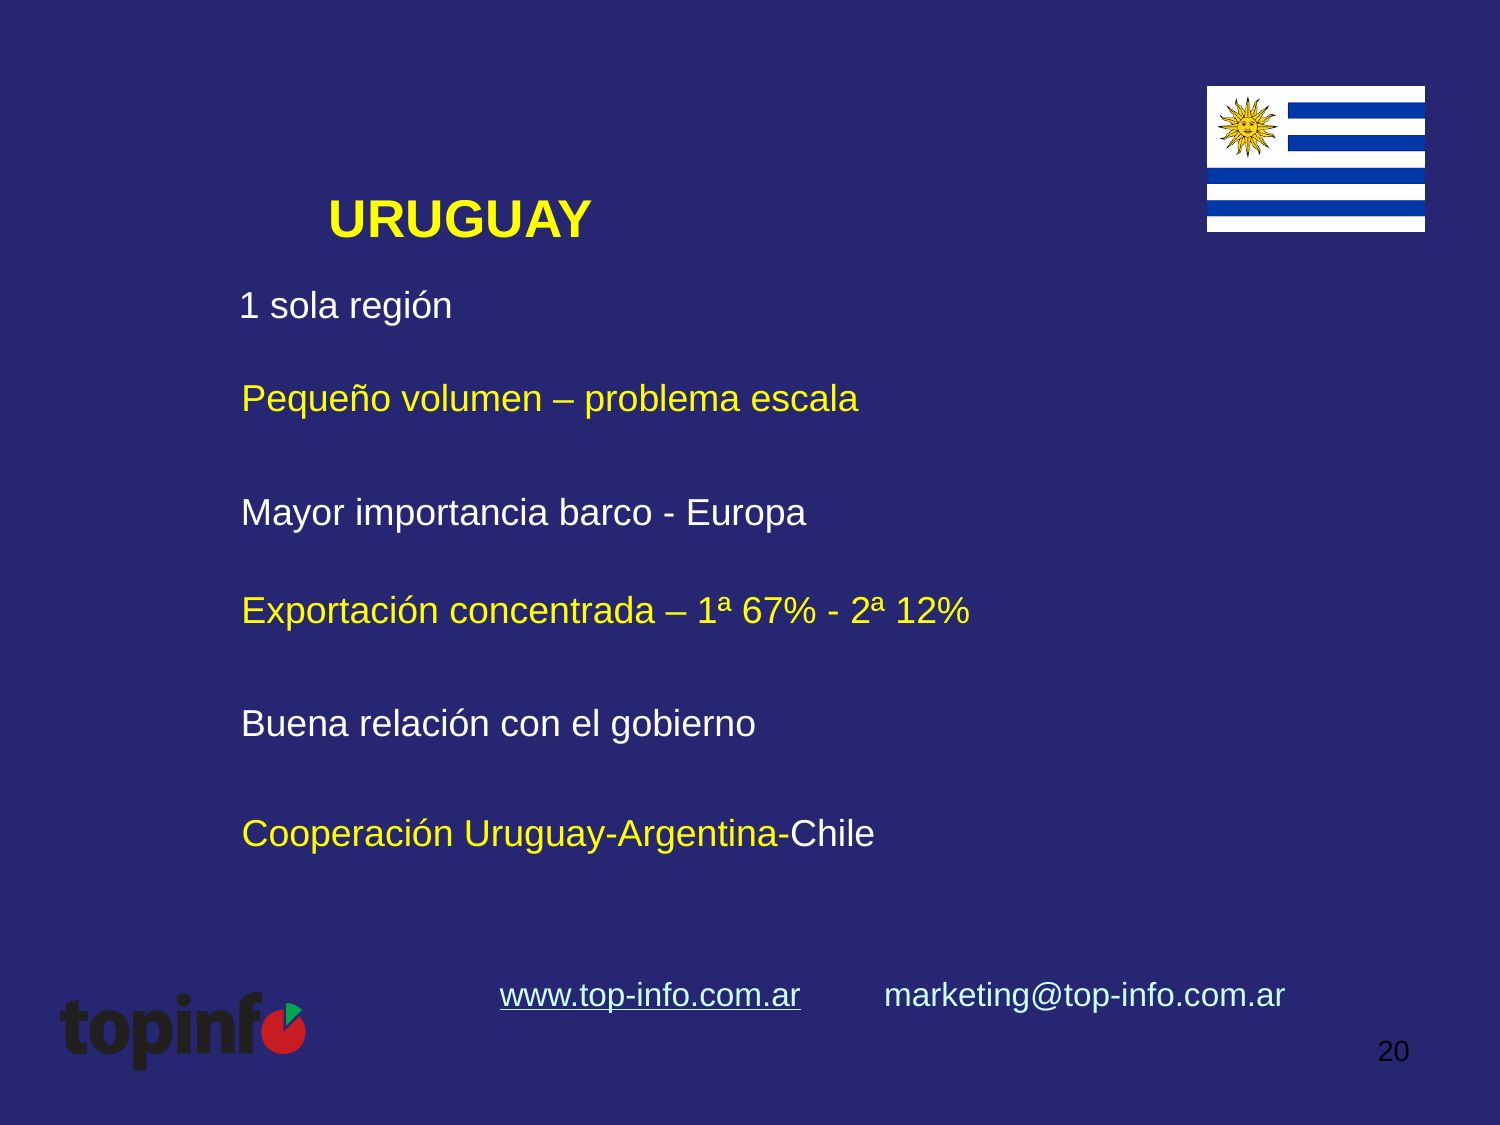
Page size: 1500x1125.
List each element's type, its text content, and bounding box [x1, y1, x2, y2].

slide_number 20 [1074, 1024, 1426, 1103]
text_box 1 sola región [224, 273, 468, 334]
text_box Mayor importancia barco - Europa [226, 480, 822, 541]
picture [40, 967, 322, 1093]
text_box Exportación concentrada – 1ª 67% - 2ª 12% [226, 579, 986, 639]
text_box Buena relación con el gobierno [226, 691, 772, 752]
text_box Pequeño volumen – problema escala [226, 366, 874, 426]
text_box Cooperación Uruguay-Argentina-Chile [226, 801, 891, 862]
picture [1206, 86, 1426, 233]
text_box URUGUAY [257, 140, 665, 266]
footer www.top-info.com.ar marketing@top-info.com.ar [361, 965, 1426, 1025]
